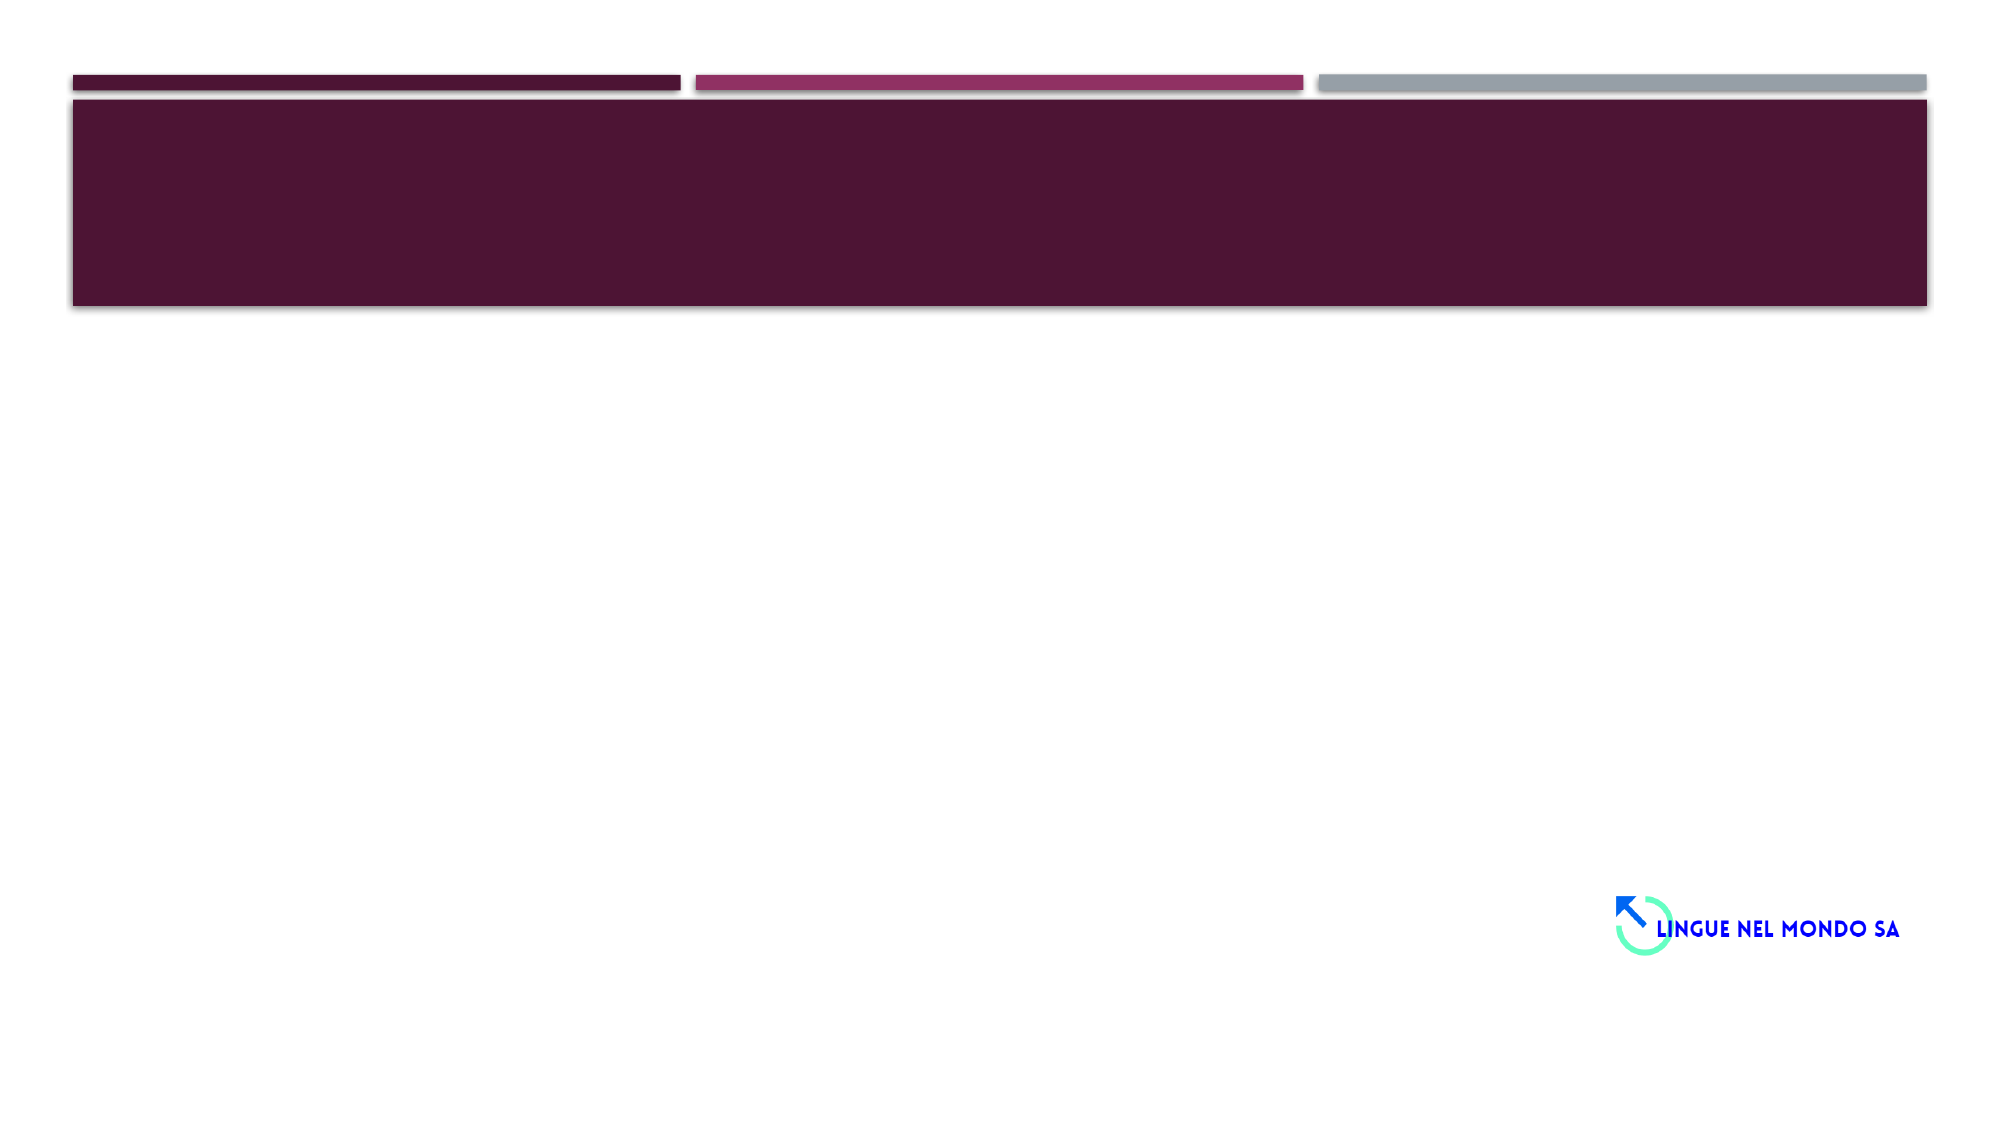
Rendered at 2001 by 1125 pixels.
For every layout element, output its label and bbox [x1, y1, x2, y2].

picture [1610, 890, 1905, 962]
